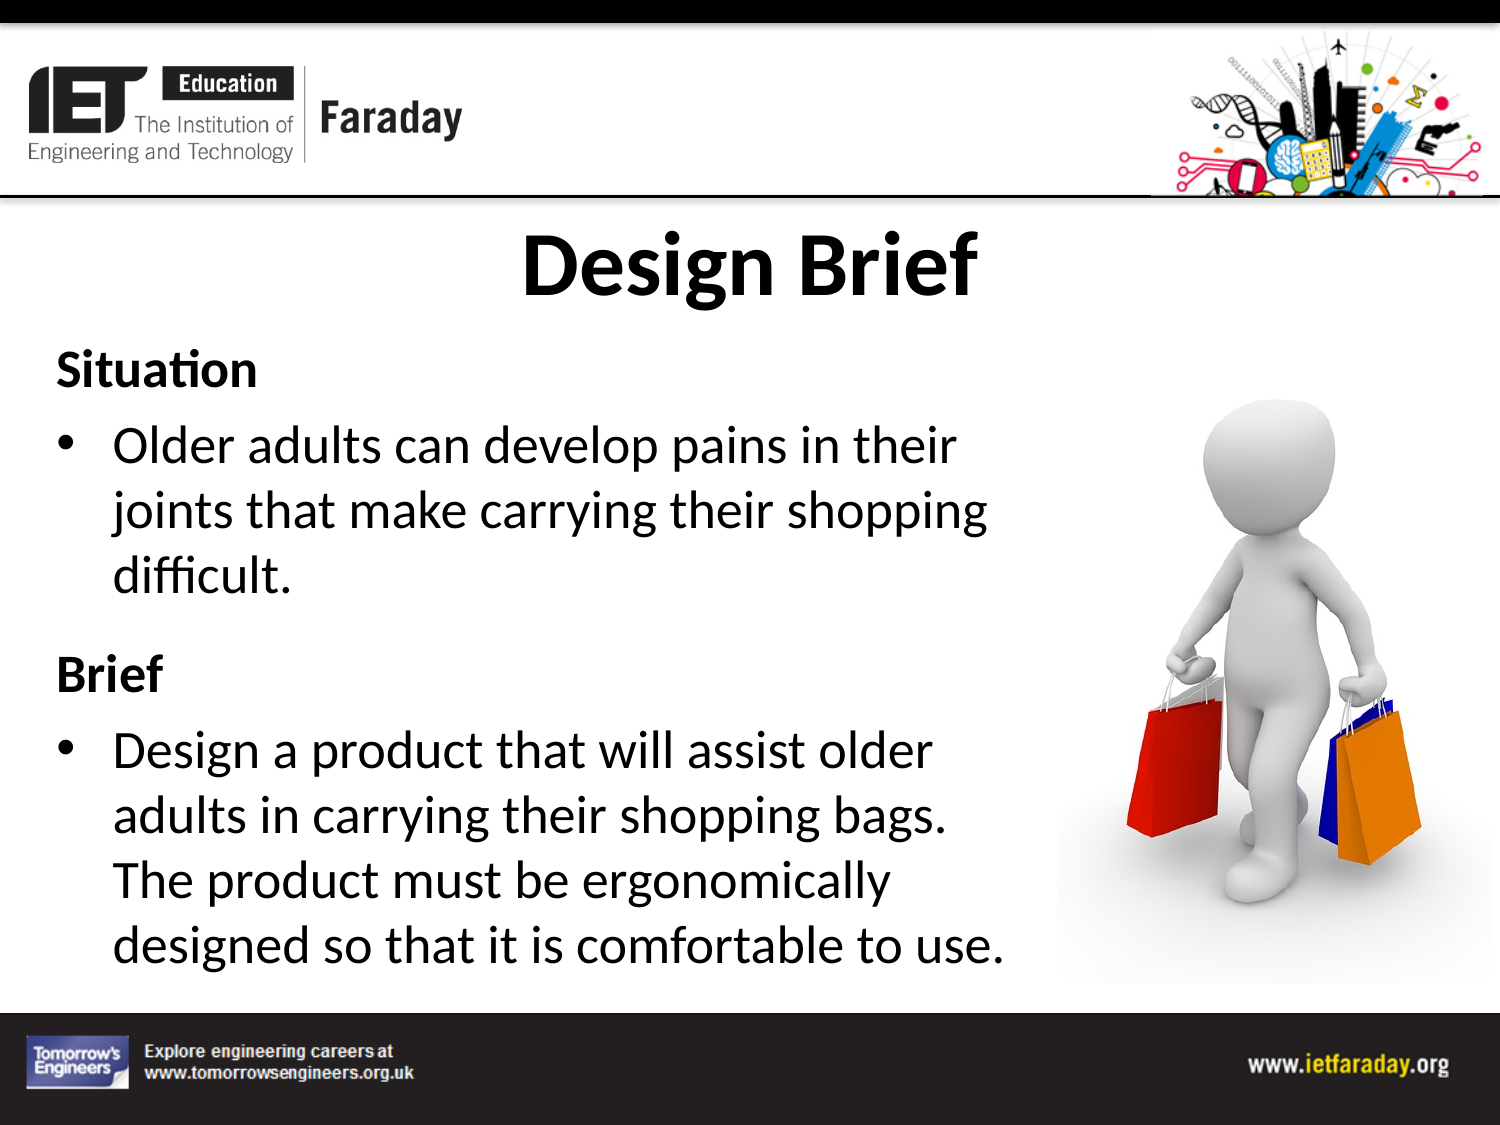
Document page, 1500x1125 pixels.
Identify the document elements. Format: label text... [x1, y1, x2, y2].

picture [1151, 30, 1483, 197]
picture [1359, 167, 1366, 175]
title Design Brief [75, 196, 1425, 327]
list Situation Older adults can develop pains in their joints that make carrying their shopping difficult. Brief Design a product that will assist older adults in carrying their shopping bags. The product must be ergonomically designed so that it is comfortable to use. [41, 326, 1034, 1006]
picture [29, 66, 462, 163]
picture [0, 1013, 1500, 1125]
picture [1056, 326, 1492, 985]
picture [1330, 192, 1355, 196]
